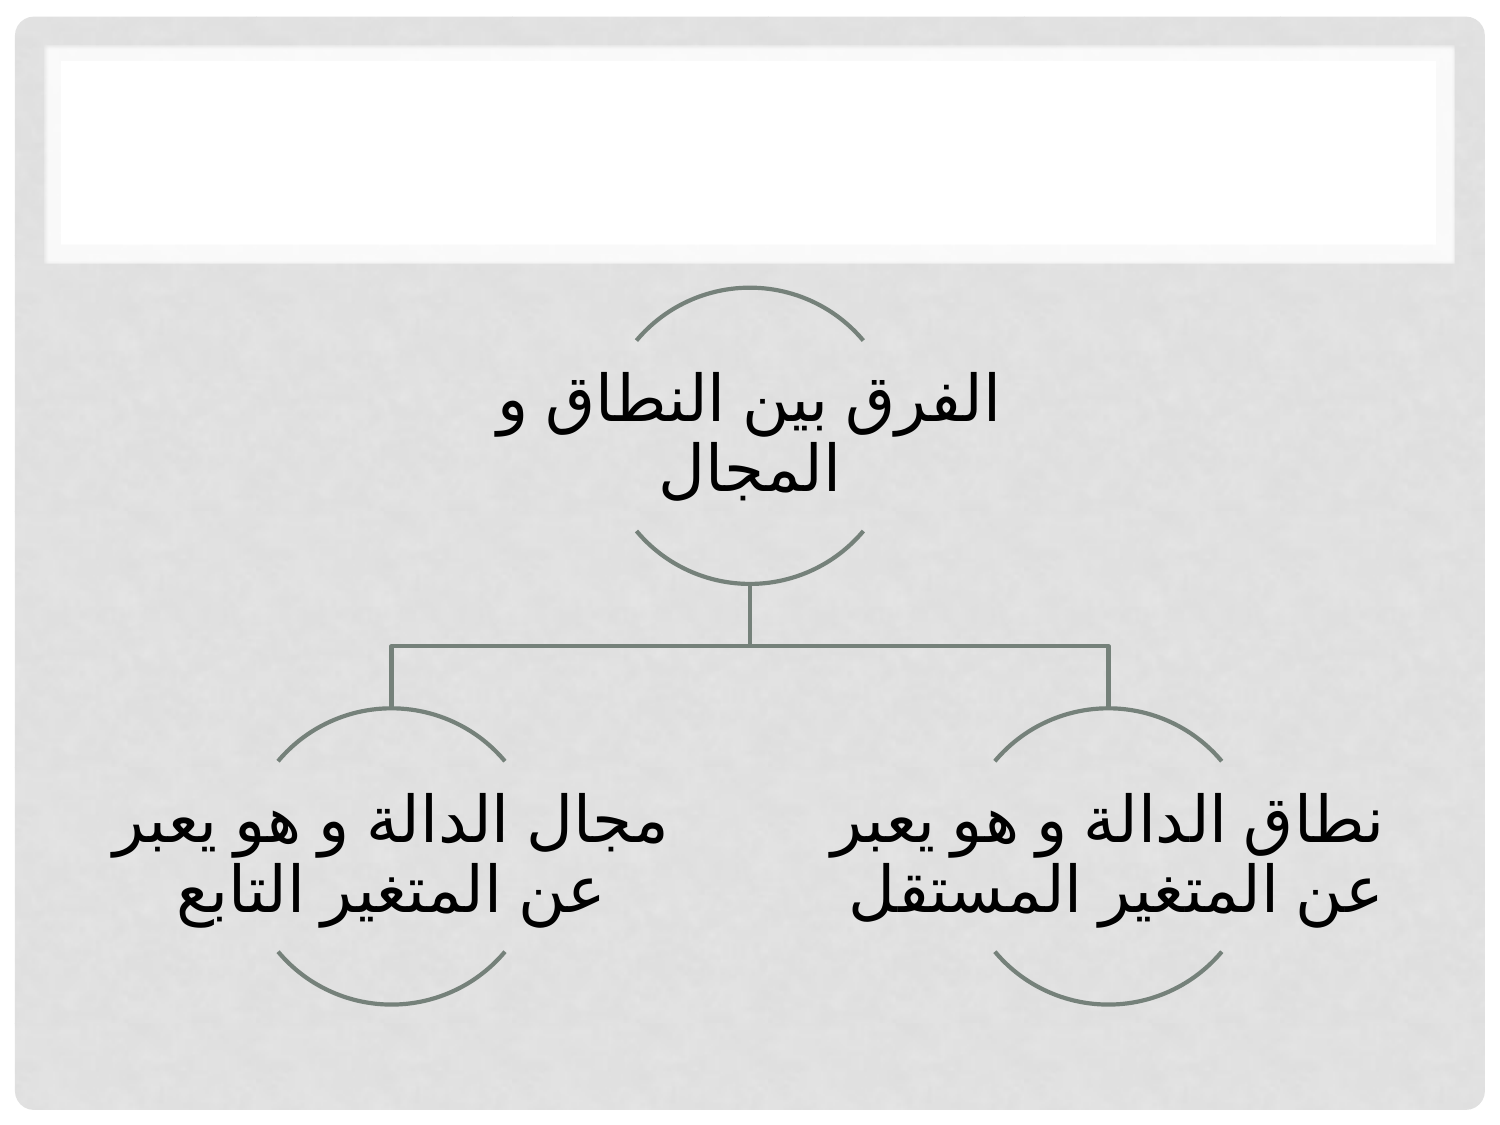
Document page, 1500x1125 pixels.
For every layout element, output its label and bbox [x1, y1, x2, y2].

list [74, 287, 1426, 1006]
